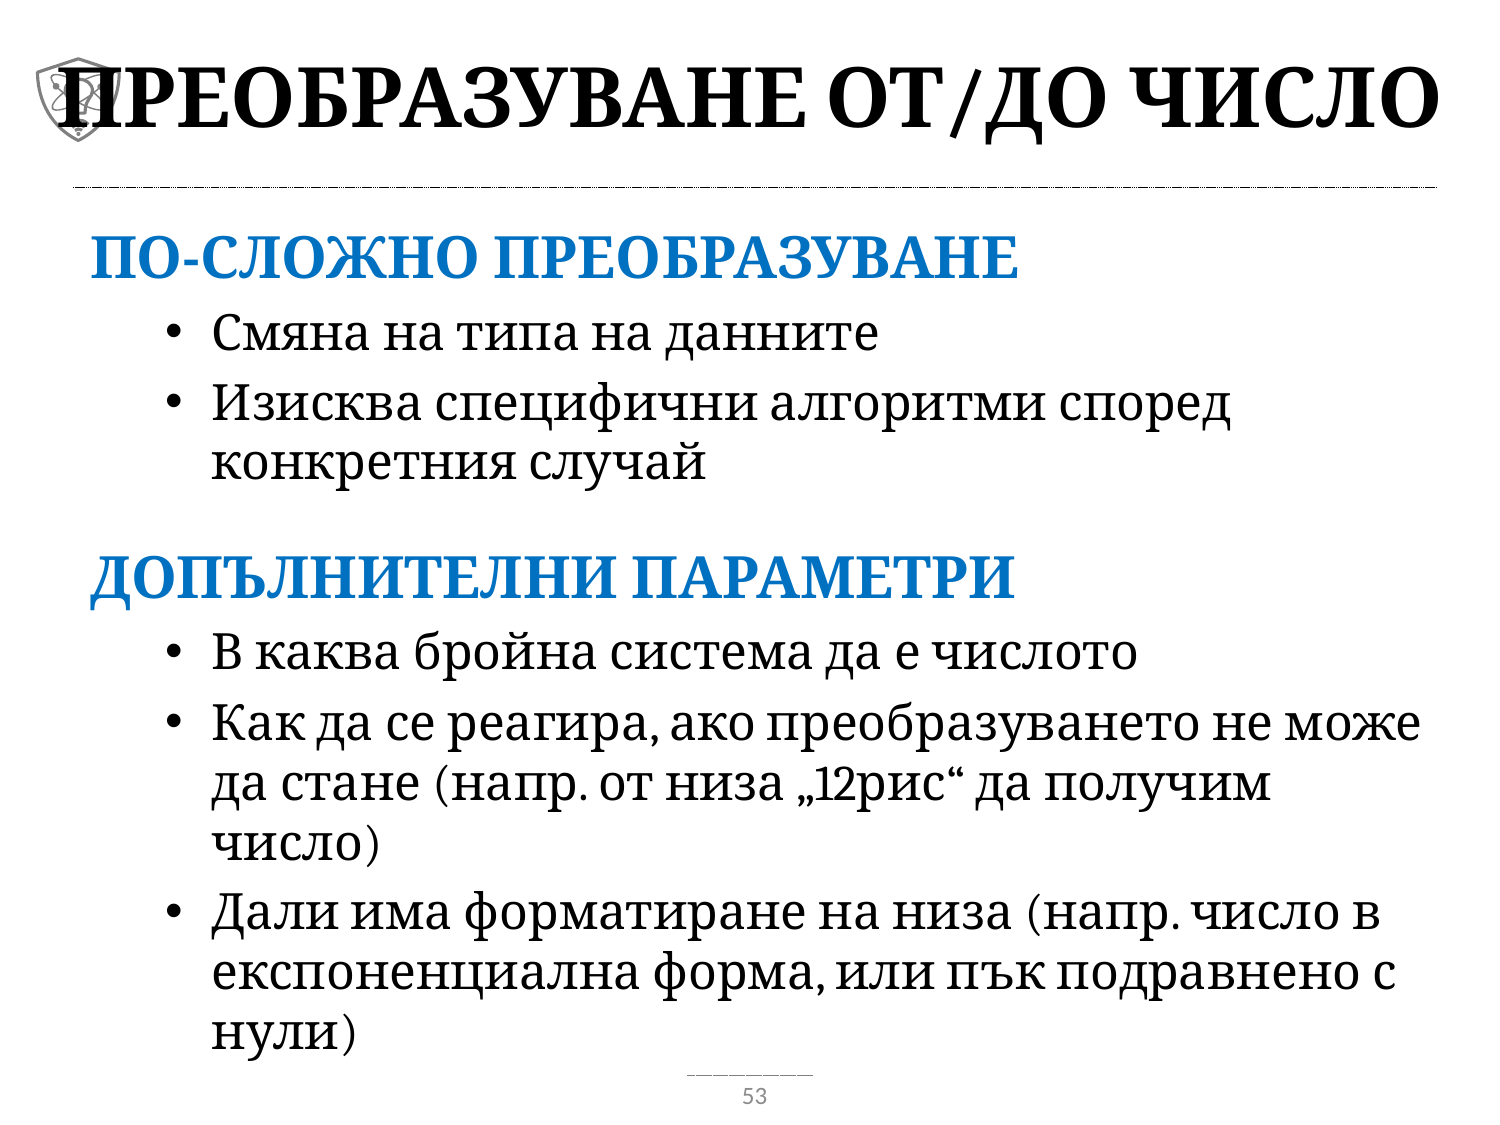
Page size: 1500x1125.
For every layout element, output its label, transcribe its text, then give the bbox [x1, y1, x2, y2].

list По-сложно преобразуване Смяна на типа на данните Изисква специфични алгоритми според конкретния случай Допълнителни параметри В каква бройна система да е числото Как да се реагира, ако преобразуването не може да стане (напр. от низа „12рис“ да получим число) Дали има форматиране на низа (напр. число в експоненциална форма, или пък подравнено с нули) [75, 212, 1450, 1063]
slide_number 53 [579, 1065, 930, 1125]
title Преобразуване от/до число [0, 0, 1500, 188]
